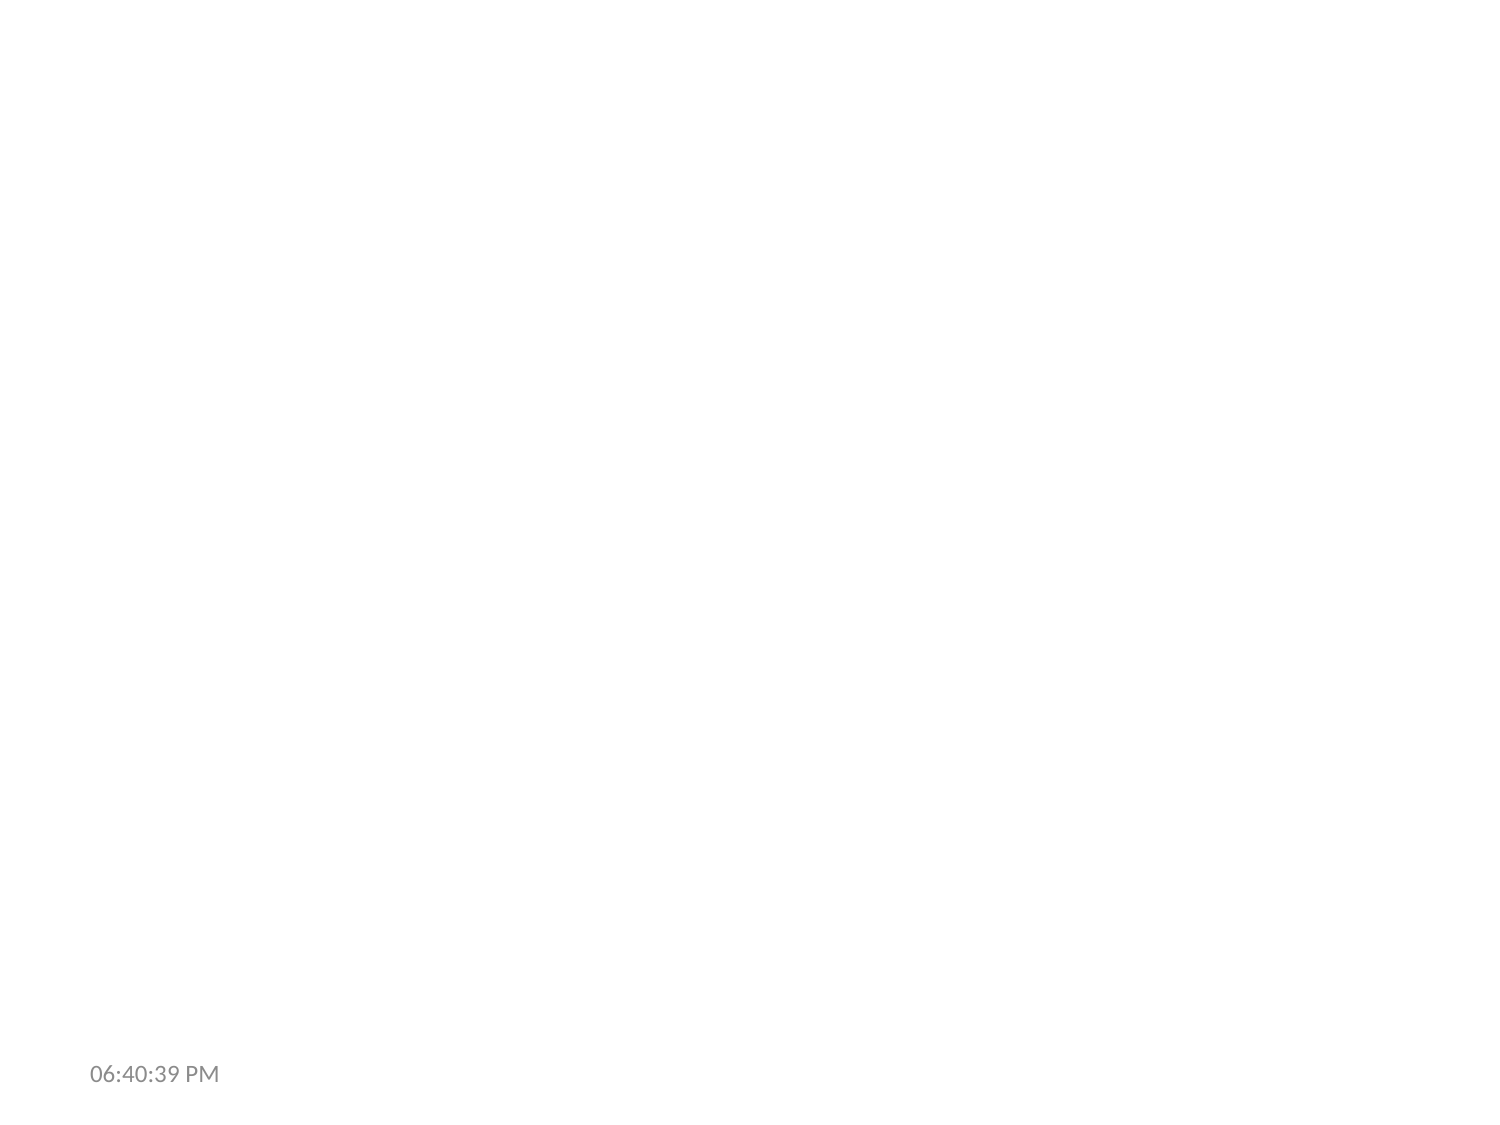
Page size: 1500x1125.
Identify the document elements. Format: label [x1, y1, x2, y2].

slide_number [75, 1042, 425, 1103]
